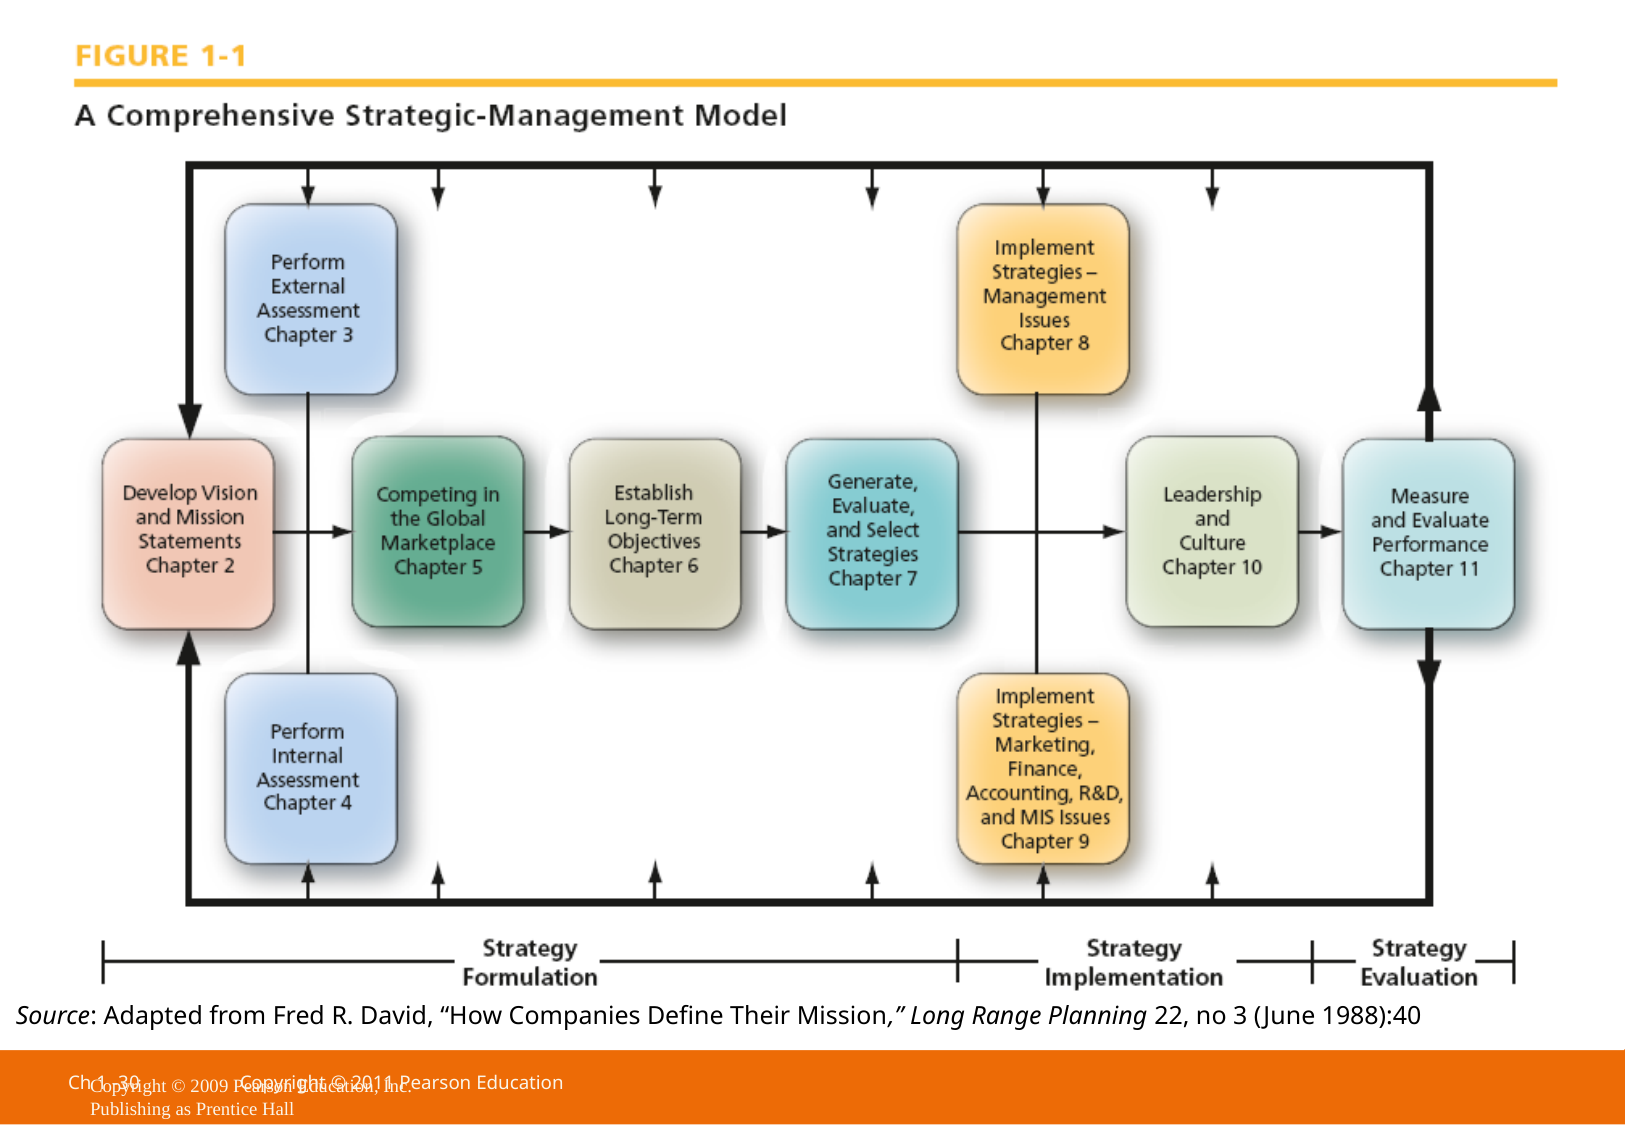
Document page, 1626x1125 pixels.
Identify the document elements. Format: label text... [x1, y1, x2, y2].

picture [1352, 1048, 1625, 1124]
picture [67, 34, 1569, 995]
text_box Copyright © 2009 Pearson Education, Inc. Publishing as Prentice Hall [90, 1073, 980, 1119]
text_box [8, 999, 1625, 1048]
text_box [0, 1050, 1625, 1125]
text_box Ch 1 -30 [68, 1070, 233, 1093]
text_box Copyright © 2011 Pearson Education [233, 1070, 699, 1093]
